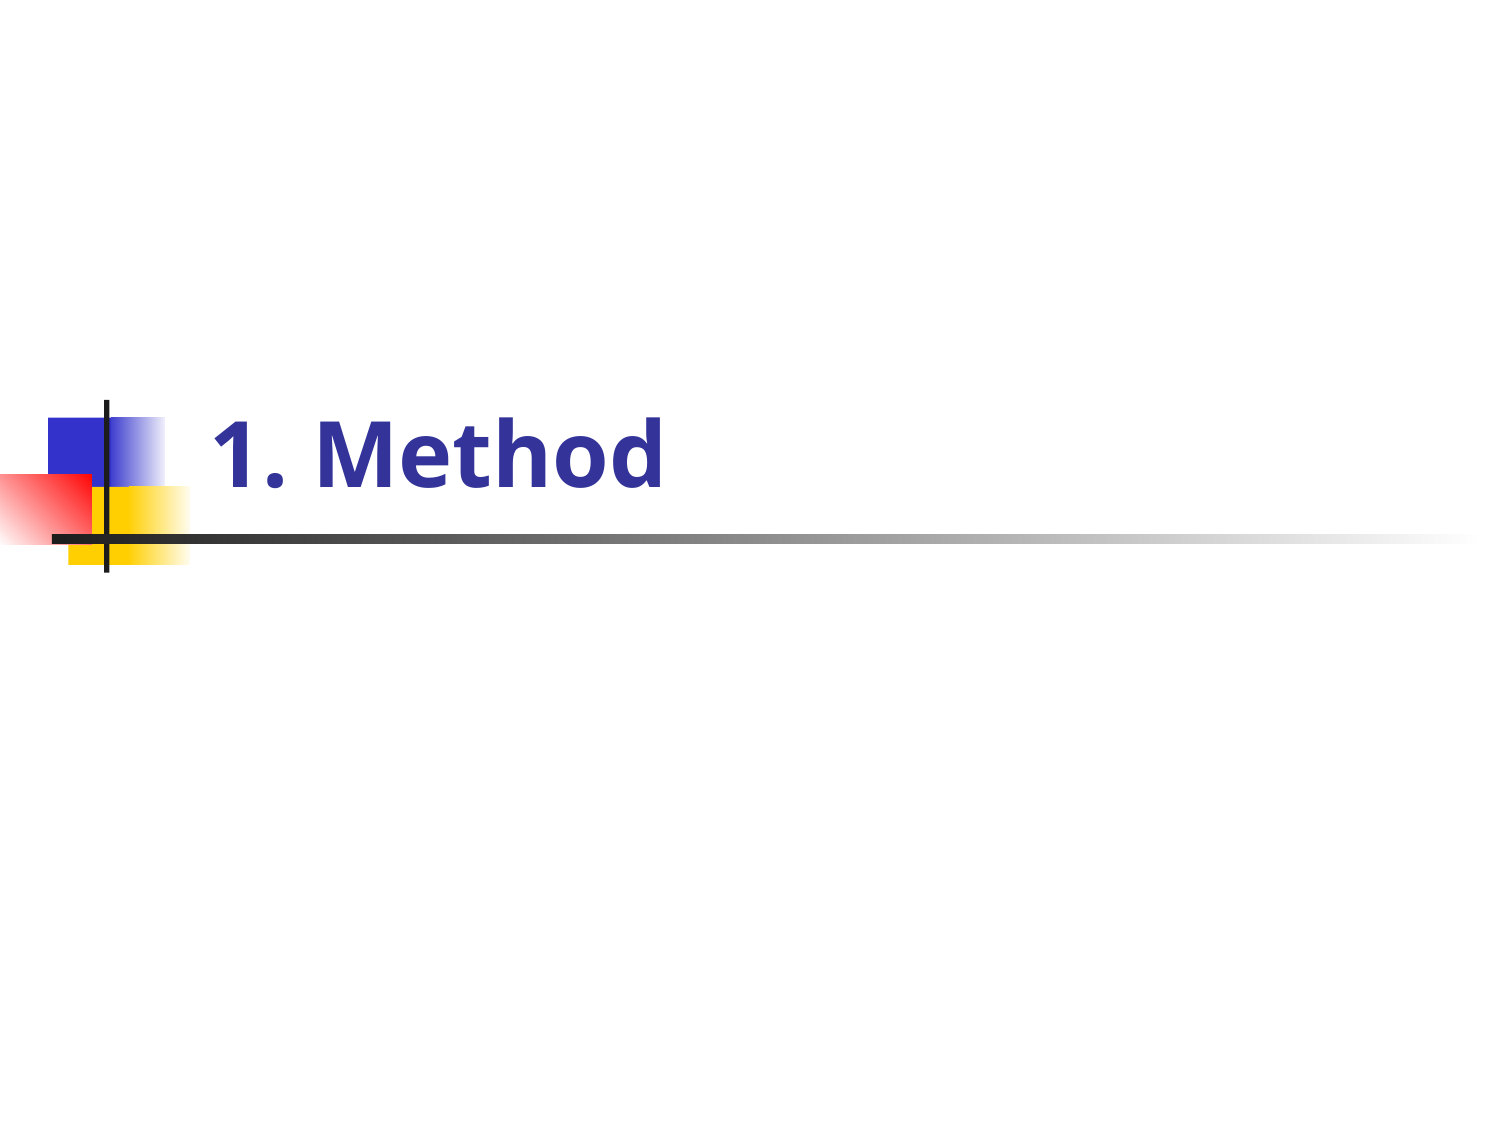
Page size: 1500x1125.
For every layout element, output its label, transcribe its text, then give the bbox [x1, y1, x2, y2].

title 1. Method [194, 326, 1470, 514]
